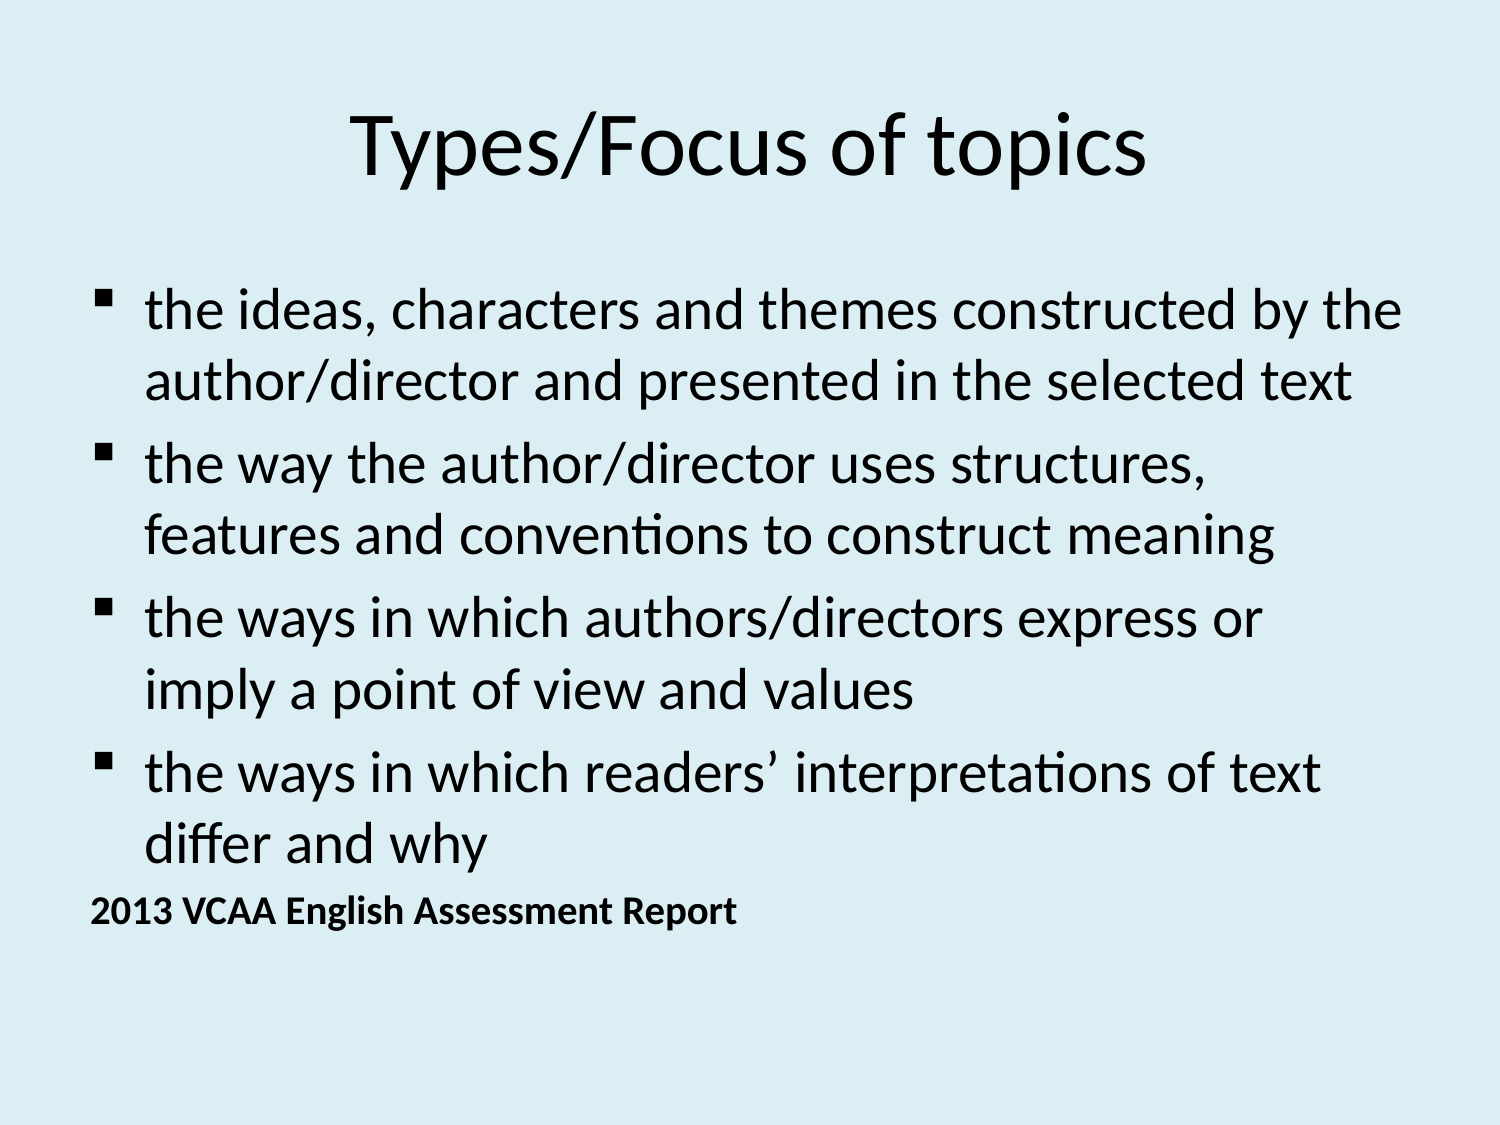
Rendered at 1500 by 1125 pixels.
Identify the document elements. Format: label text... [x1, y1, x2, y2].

list the ideas, characters and themes constructed by the author/director and presented in the selected text the way the author/director uses structures, features and conventions to construct meaning the ways in which authors/directors express or imply a point of view and values the ways in which readers’ interpretations of text differ and why 2013 VCAA English Assessment Report [75, 262, 1425, 1005]
title Types/Focus of topics [75, 45, 1425, 233]
